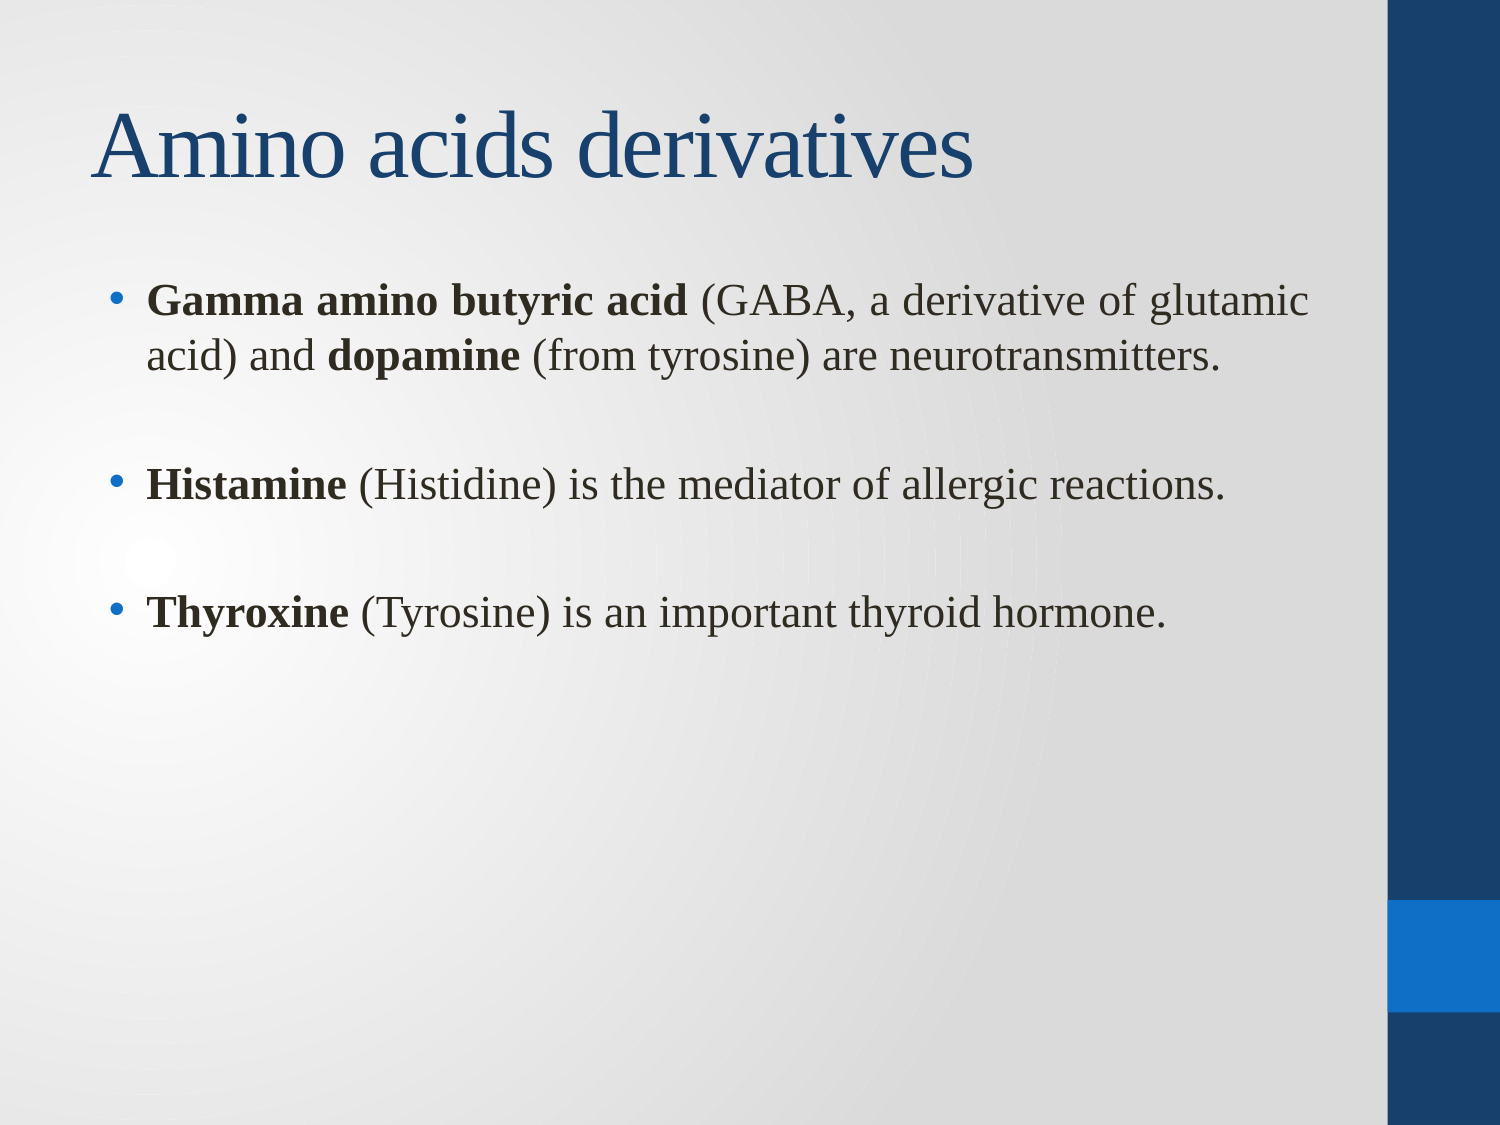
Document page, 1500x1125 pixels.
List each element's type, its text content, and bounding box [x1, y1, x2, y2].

title Amino acids derivatives [75, 45, 1325, 233]
list Gamma amino butyric acid (GABA, a derivative of glutamic acid) and dopamine (from tyrosine) are neurotransmitters. Histamine (Histidine) is the mediator of allergic reactions. Thyroxine (Tyrosine) is an important thyroid hormone. [75, 262, 1325, 1050]
